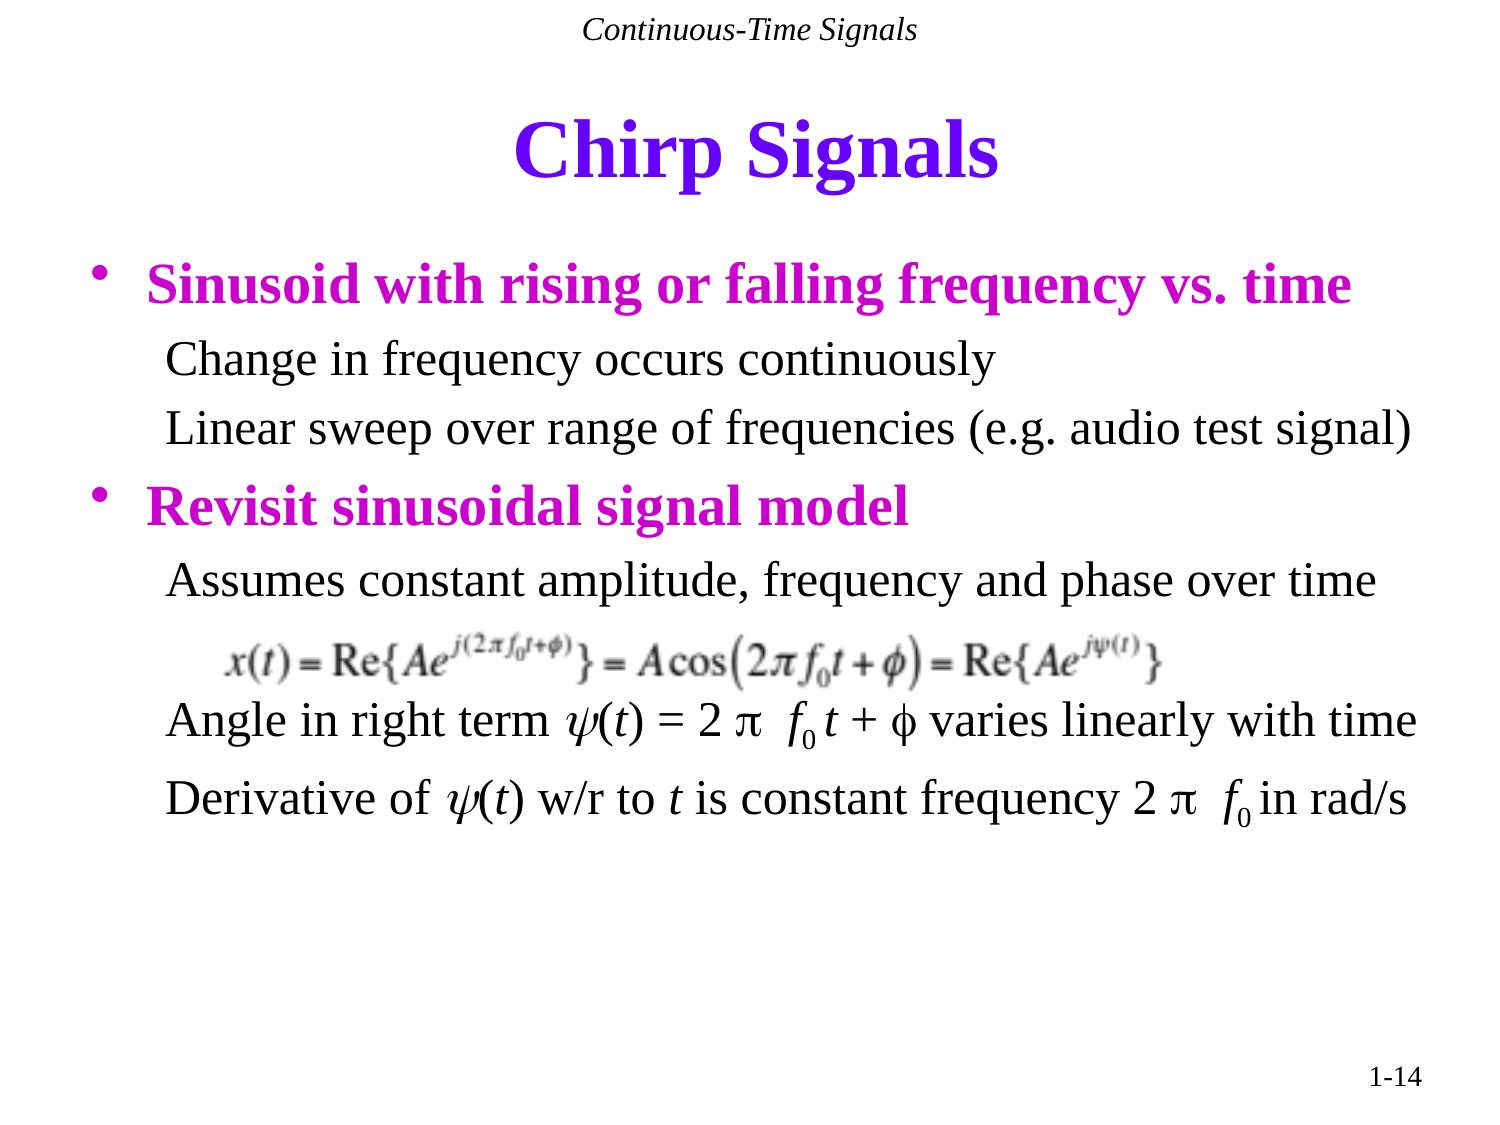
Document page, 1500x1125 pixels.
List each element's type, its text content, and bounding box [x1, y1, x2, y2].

title Chirp Signals [75, 55, 1438, 237]
text_box Continuous-Time Signals [0, 0, 1500, 55]
list Sinusoid with rising or falling frequency vs. time Change in frequency occurs continuously Linear sweep over range of frequencies (e.g. audio test signal) Revisit sinusoidal signal model Assumes constant amplitude, frequency and phase over time Angle in right term y(t) = 2 p f0 t + f varies linearly with time Derivative of y(t) w/r to t is constant frequency 2 p f0 in rad/s [75, 237, 1438, 1025]
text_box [218, 624, 1170, 698]
slide_number 1-14 [1124, 1049, 1438, 1125]
